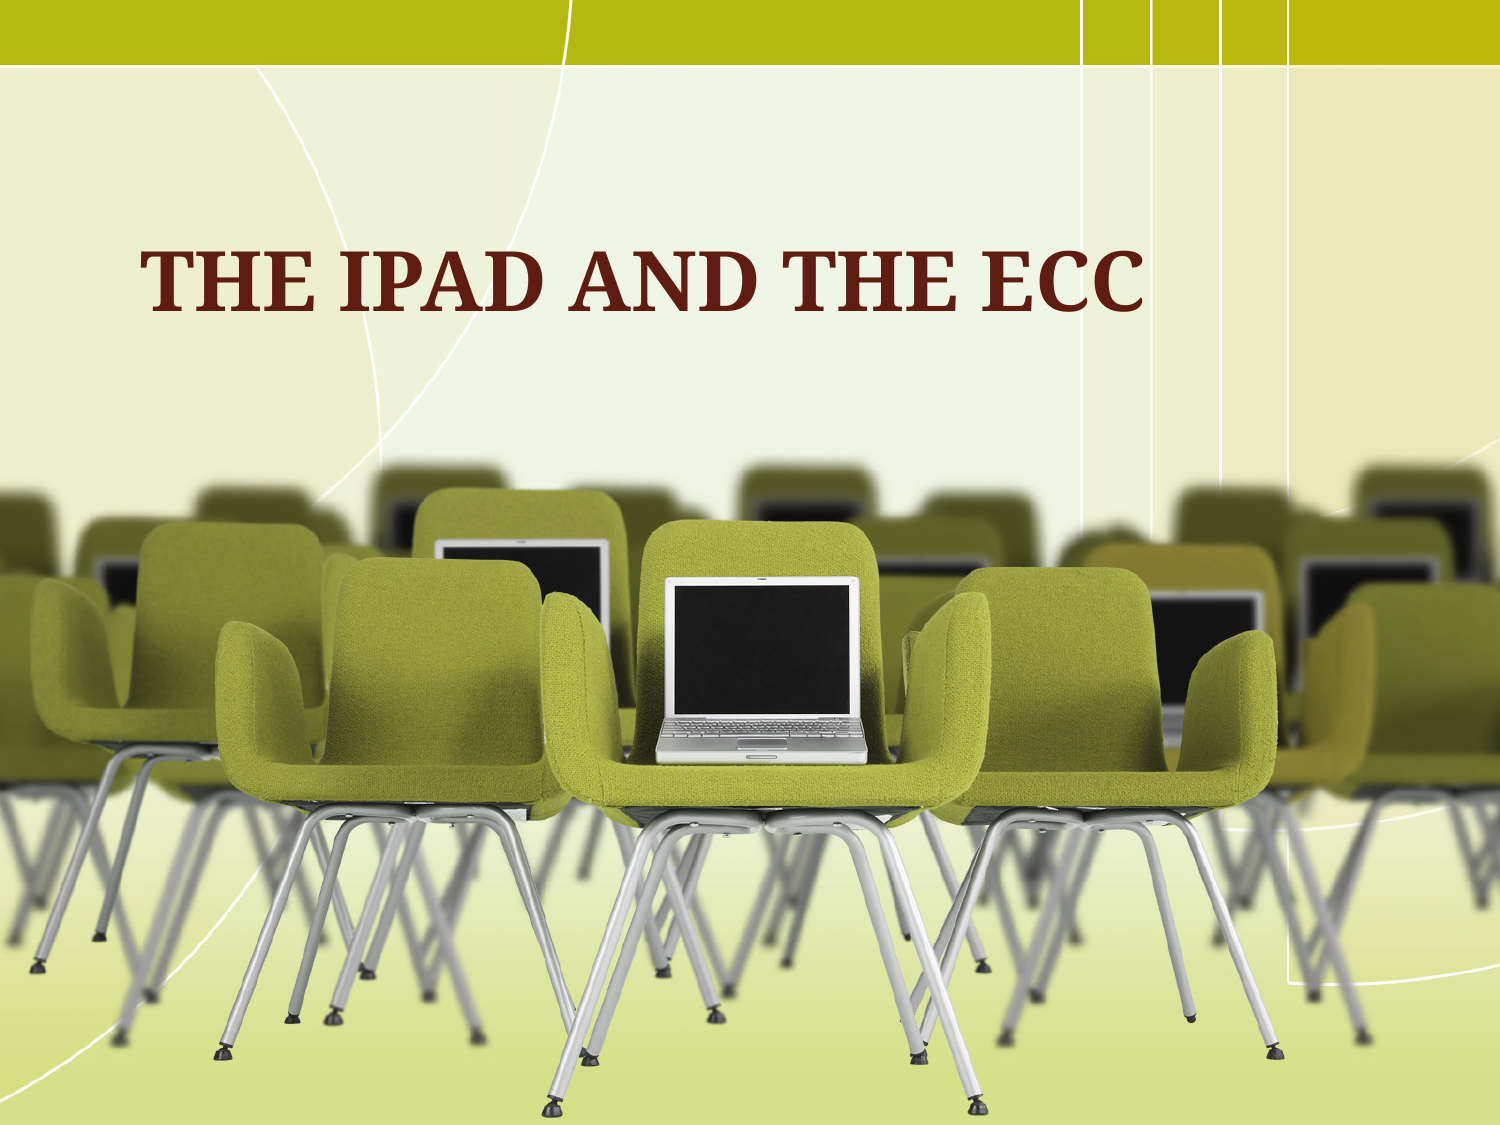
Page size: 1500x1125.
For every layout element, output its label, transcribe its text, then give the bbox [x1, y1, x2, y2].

picture [0, 0, 1500, 1125]
title The Ipad and the ecc [124, 220, 1401, 445]
